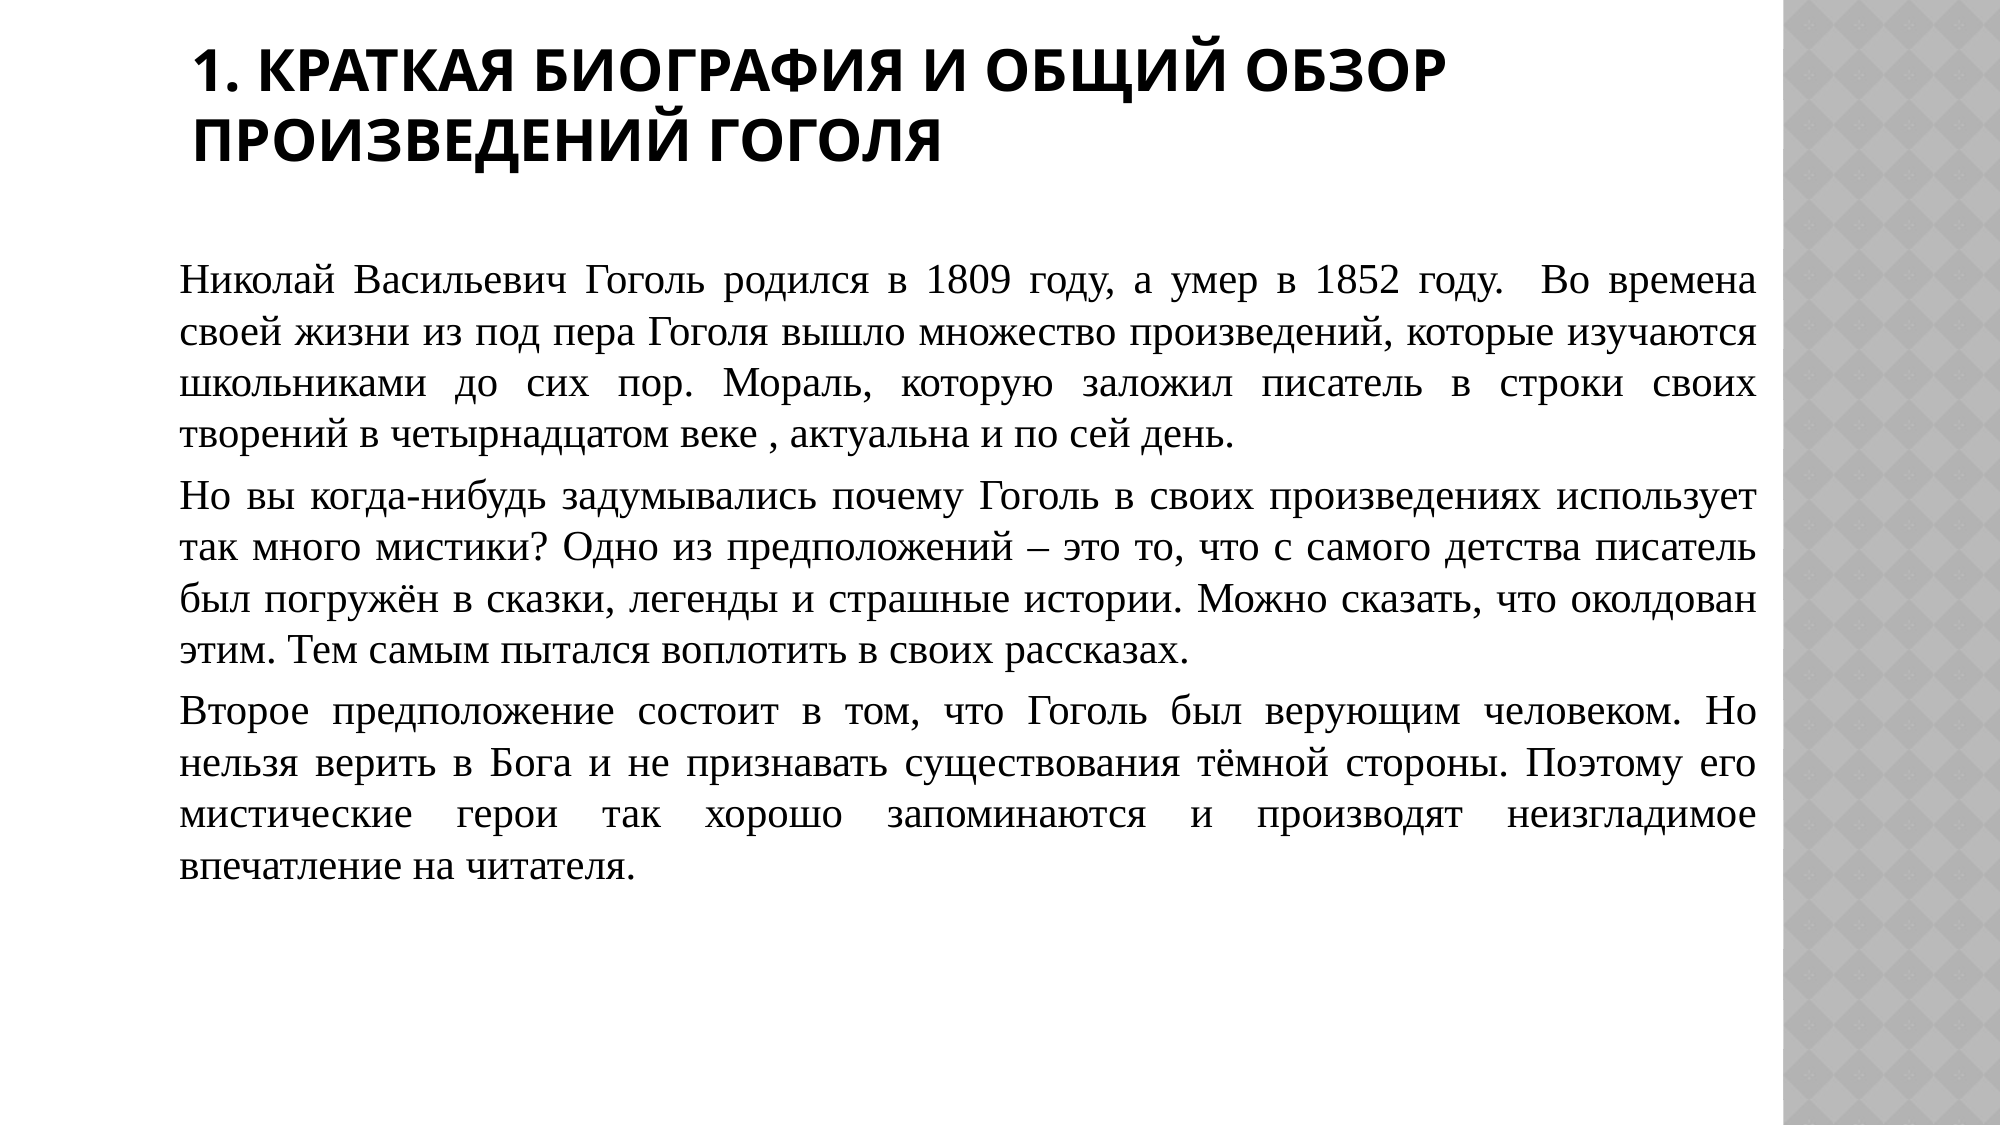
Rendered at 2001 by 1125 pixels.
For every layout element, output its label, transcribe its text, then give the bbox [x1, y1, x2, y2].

list Николай Васильевич Гоголь родился в 1809 году, а умер в 1852 году. Во времена своей жизни из под пера Гоголя вышло множество произведений, которые изучаются школьниками до сих пор. Мораль, которую заложил писатель в строки своих творений в четырнадцатом веке , актуальна и по сей день. Но вы когда-нибудь задумывались почему Гоголь в своих произведениях использует так много мистики? Одно из предположений – это то, что с самого детства писатель был погружён в сказки, легенды и страшные истории. Можно сказать, что околдован этим. Тем самым пытался воплотить в своих рассказах. Второе предположение состоит в том, что Гоголь был верующим человеком. Но нельзя верить в Бога и не признавать существования тёмной стороны. Поэтому его мистические герои так хорошо запоминаются и производят неизгладимое впечатление на читателя. [158, 243, 1775, 910]
title 1. Краткая биография и общий обзор произведений Гоголя [184, 13, 1883, 173]
